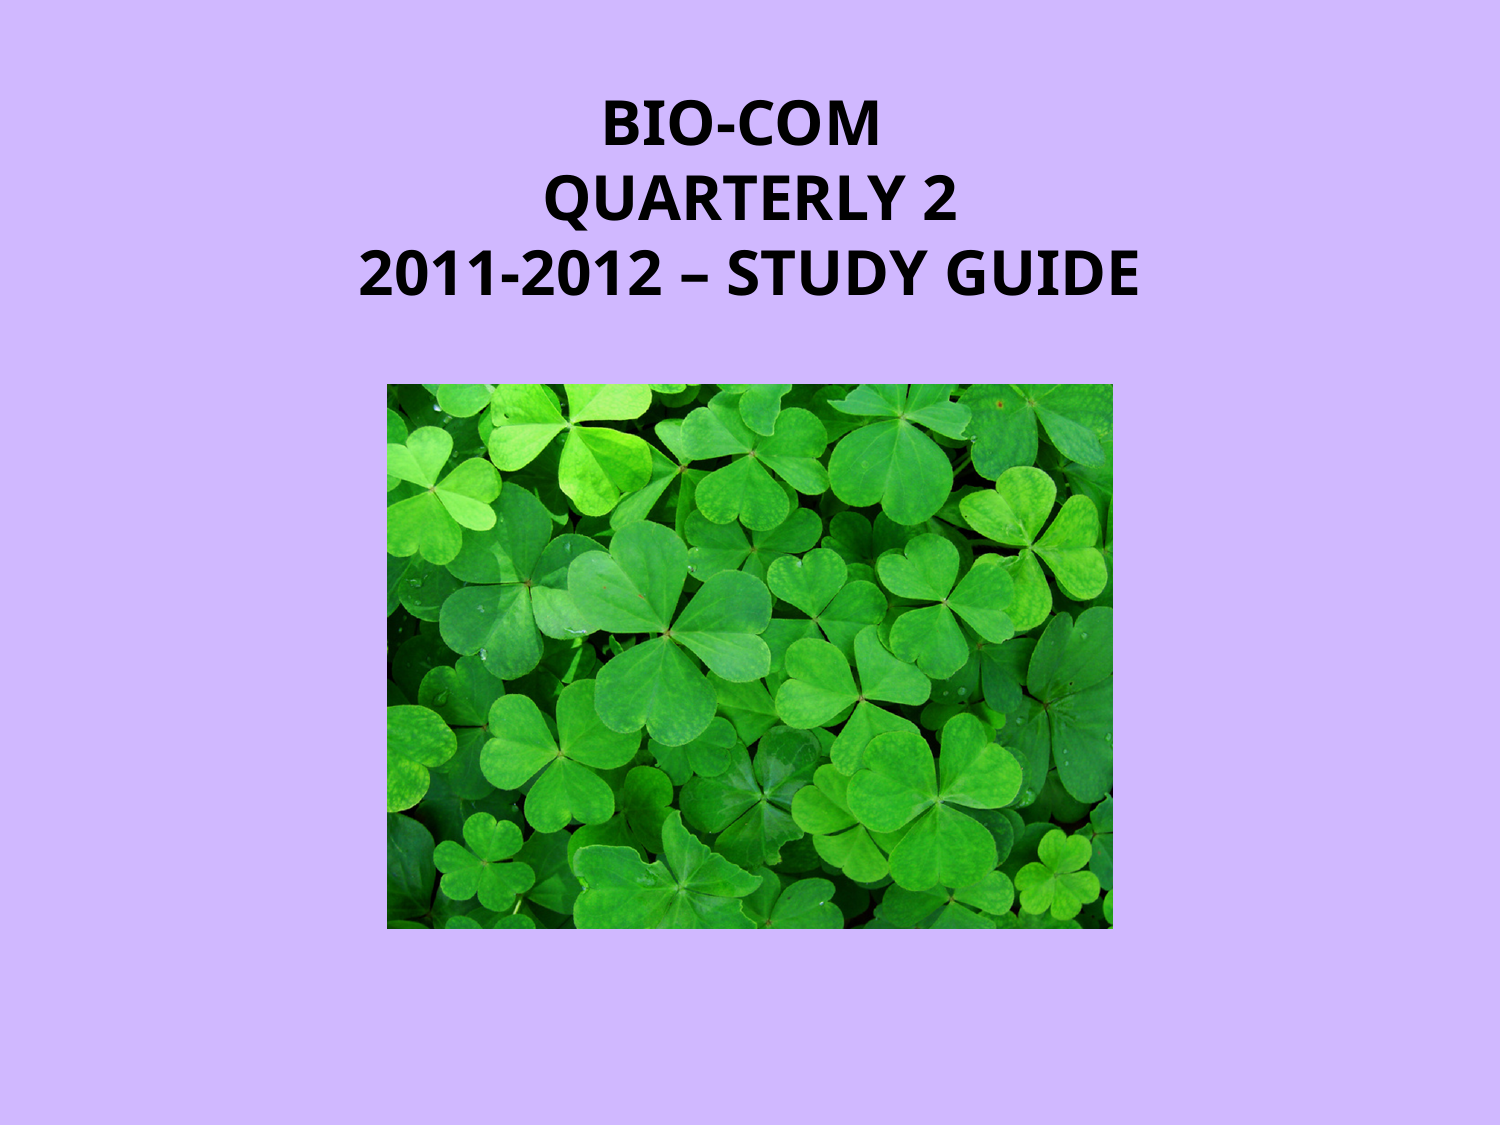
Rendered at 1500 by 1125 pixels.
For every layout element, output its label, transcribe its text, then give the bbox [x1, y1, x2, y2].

picture [387, 384, 1113, 929]
title BIO-COM QUARTERLY 2 2011-2012 – STUDY GUIDE [112, 75, 1388, 317]
